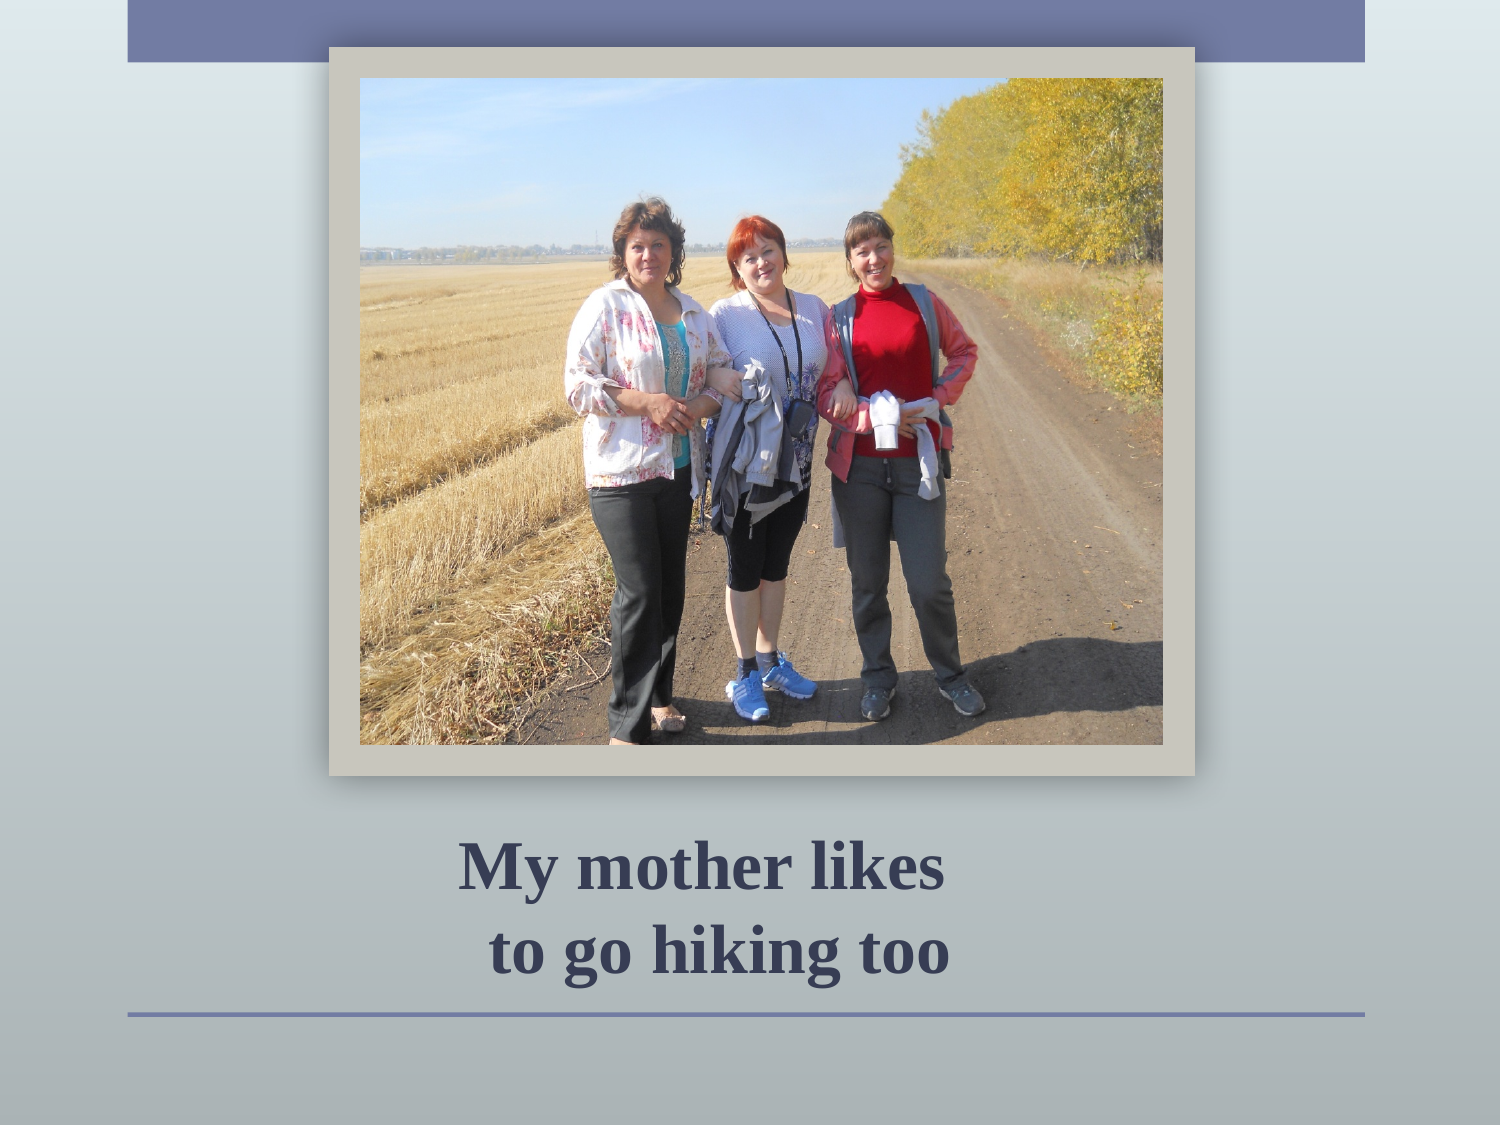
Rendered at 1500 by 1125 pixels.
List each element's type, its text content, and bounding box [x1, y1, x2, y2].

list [359, 77, 1165, 746]
title My mother likes to go hiking too [5, 810, 1435, 995]
